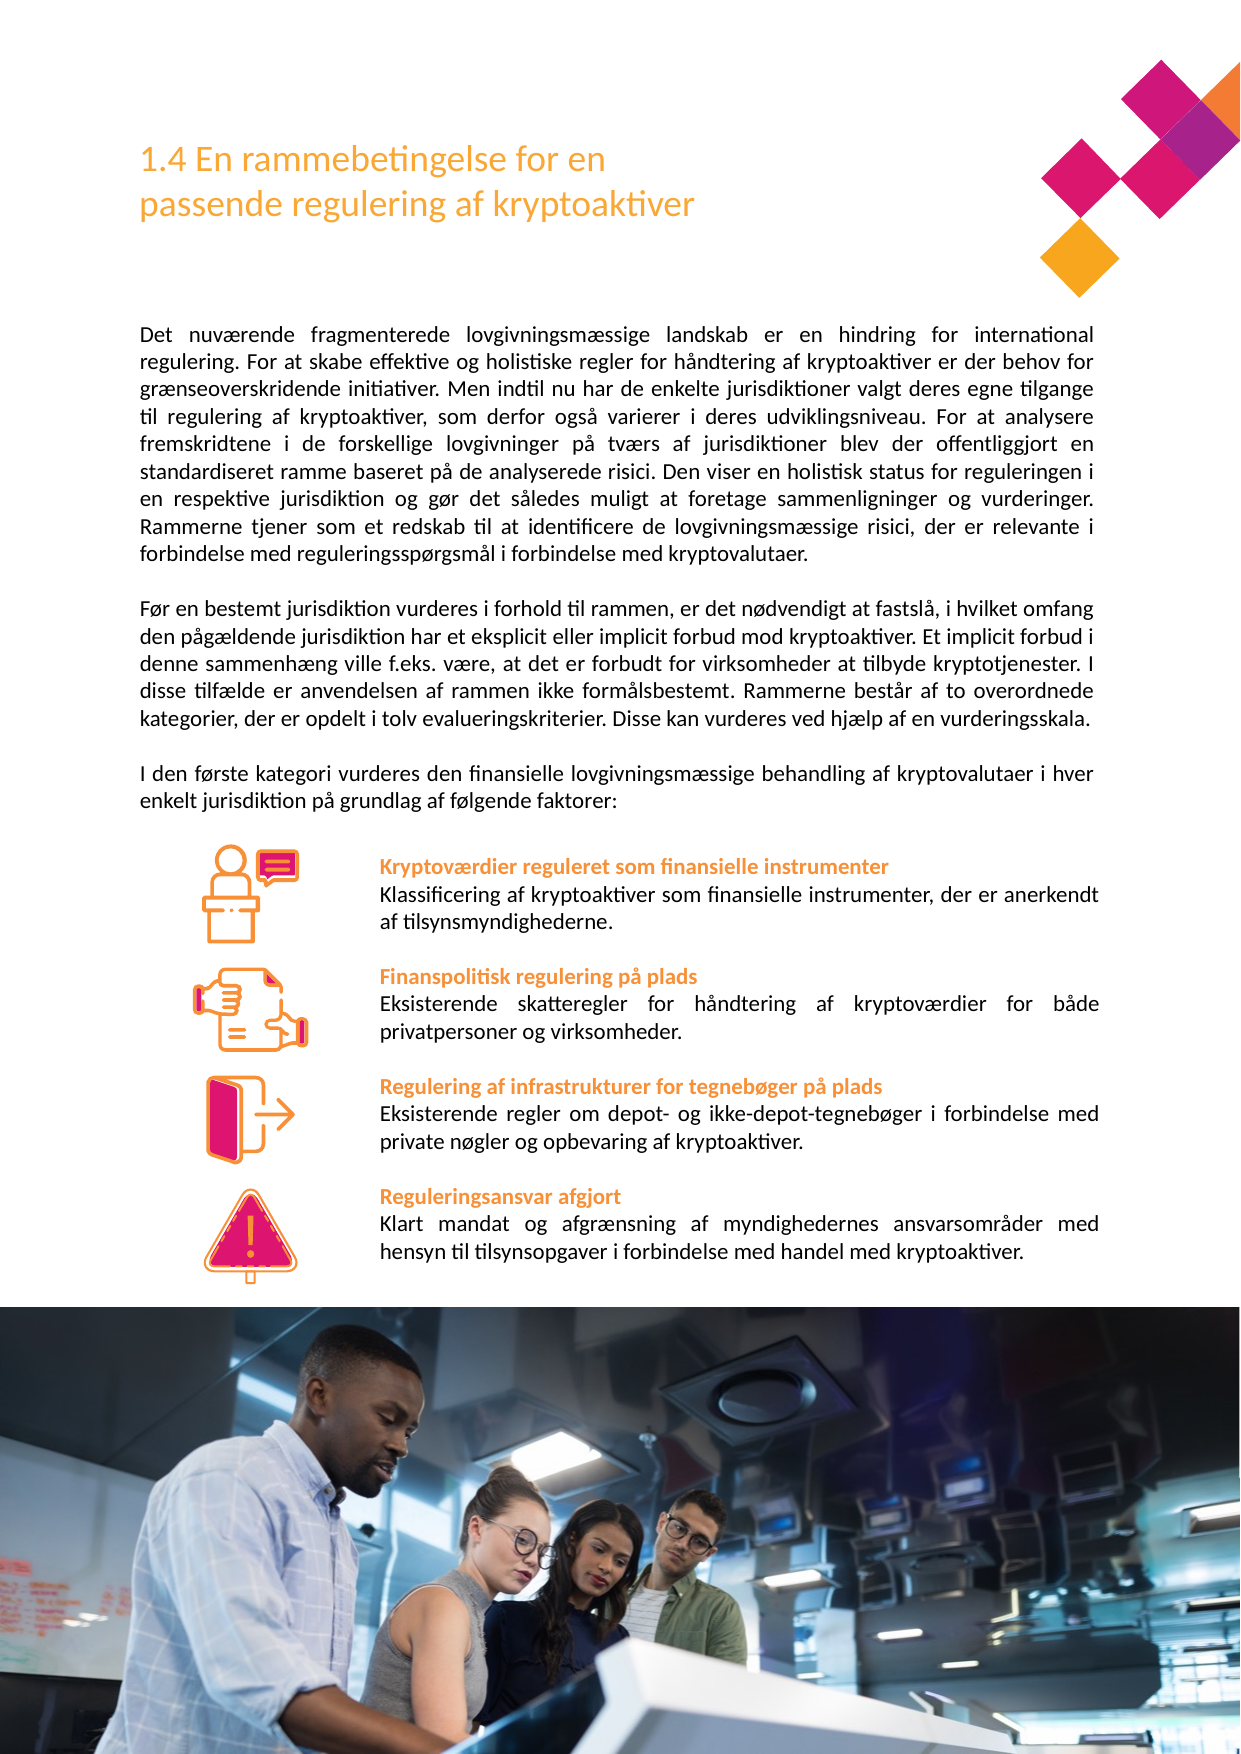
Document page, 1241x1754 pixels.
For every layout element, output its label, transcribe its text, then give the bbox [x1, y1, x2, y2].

text_box Kryptoværdier reguleret som finansielle instrumenter Klassificering af kryptoaktiver som finansielle instrumenter, der er anerkendt af tilsynsmyndighederne. Finanspolitisk regulering på plads Eksisterende skatteregler for håndtering af kryptoværdier for både privatpersoner og virksomheder. Regulering af infrastrukturer for tegnebøger på plads Eksisterende regler om depot- og ikke-depot-tegnebøger i forbindelse med private nøgler og opbevaring af kryptoaktiver. Reguleringsansvar afgjort Klart mandat og afgrænsning af myndighedernes ansvarsområder med hensyn til tilsynsopgaver i forbindelse med handel med kryptoaktiver. [364, 844, 1116, 1307]
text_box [202, 844, 300, 944]
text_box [203, 1188, 298, 1285]
text_box Det nuværende fragmenterede lovgivningsmæssige landskab er en hindring for international regulering. For at skabe effektive og holistiske regler for håndtering af kryptoaktiver er der behov for grænseoverskridende initiativer. Men indtil nu har de enkelte jurisdiktioner valgt deres egne tilgange til regulering af kryptoaktiver, som derfor også varierer i deres udviklingsniveau. For at analysere fremskridtene i de forskellige lovgivninger på tværs af jurisdiktioner blev der offentliggjort en standardiseret ramme baseret på de analyserede risici. Den viser en holistisk status for reguleringen i en respektive jurisdiktion og gør det således muligt at foretage sammenligninger og vurderinger. Rammerne tjener som et redskab til at identificere de lovgivningsmæssige risici, der er relevante i forbindelse med reguleringsspørgsmål i forbindelse med kryptovalutaer. Før en bestemt jurisdiktion vurderes i forhold til rammen, er det nødvendigt at fastslå, i hvilket omfang den pågældende jurisdiktion har et eksplicit eller implicit forbud mod kryptoaktiver. Et implicit forbud i denne sammenhæng ville f.eks. være, at det er forbudt for virksomheder at tilbyde kryptotjenester. I disse tilfælde er anvendelsen af rammen ikke formålsbestemt. Rammerne består af to overordnede kategorier, der er opdelt i tolv evalueringskriterier. Disse kan vurderes ved hjælp af en vurderingsskala. I den første kategori vurderes den finansielle lovgivningsmæssige behandling af kryptovalutaer i hver enkelt jurisdiktion på grundlag af følgende faktorer: [124, 311, 1111, 800]
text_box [192, 967, 309, 1052]
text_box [206, 1075, 295, 1165]
picture [0, 1307, 1241, 1754]
text_box 1.4 En rammebetingelse for en passende regulering af kryptoaktiver [124, 126, 760, 204]
